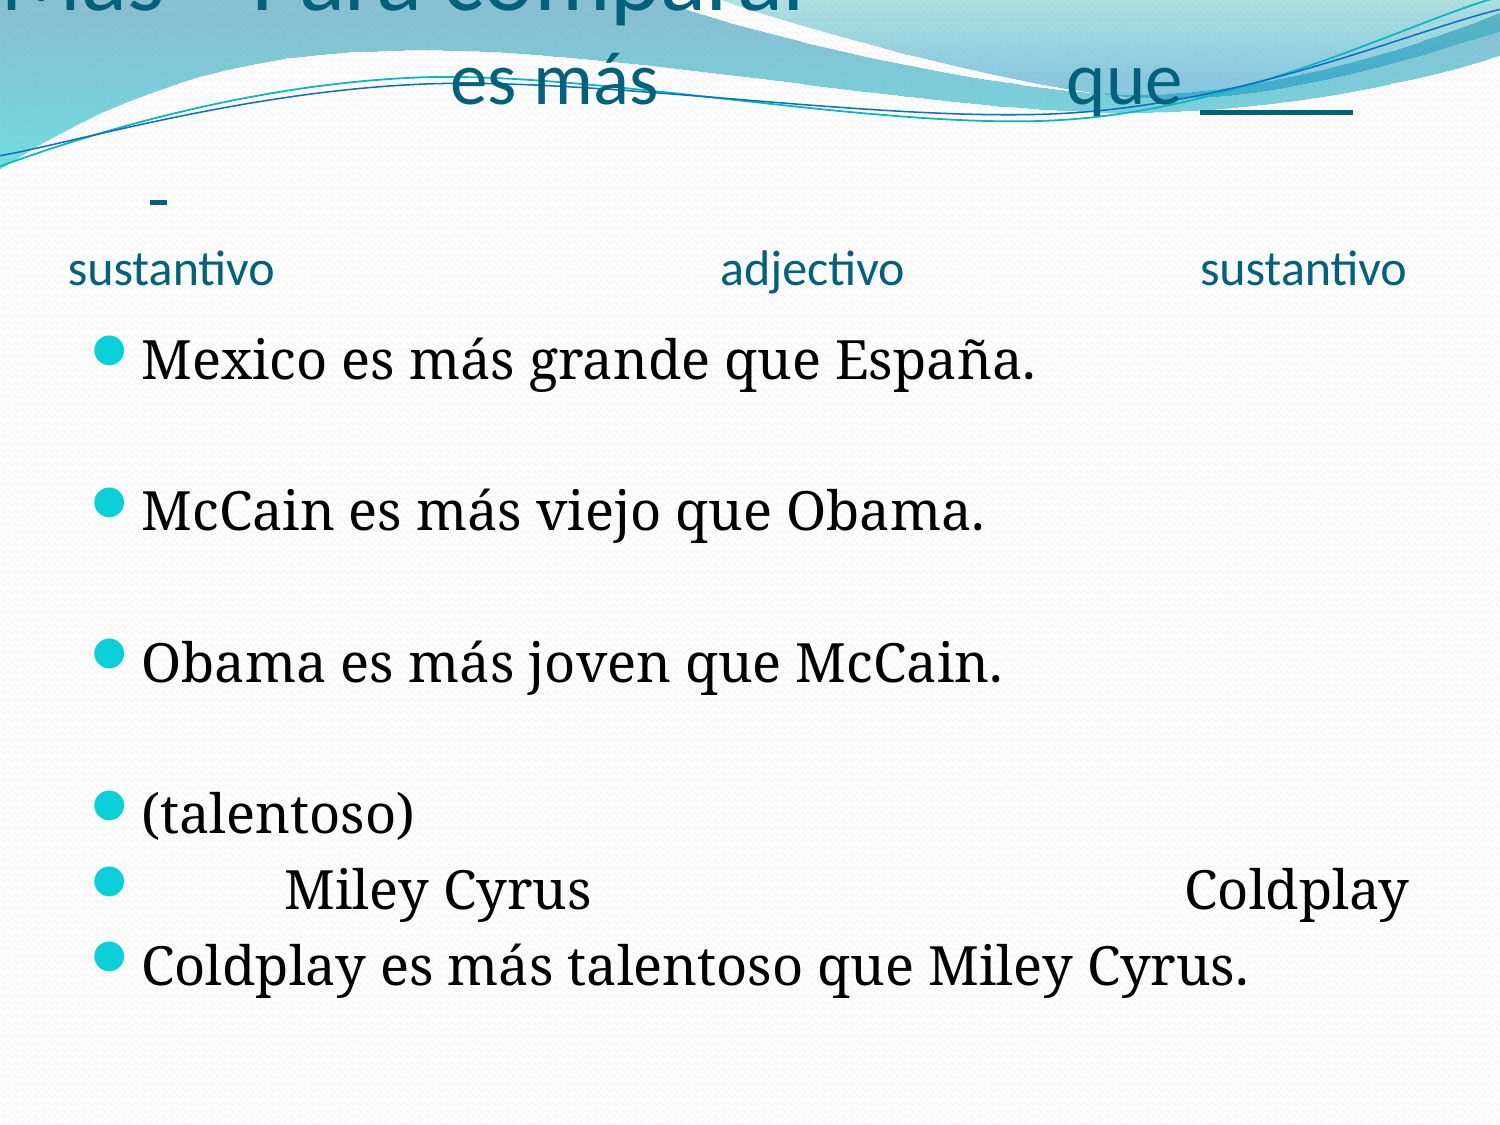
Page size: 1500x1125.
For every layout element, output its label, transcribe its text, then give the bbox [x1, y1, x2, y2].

list Mexico es más grande que España. McCain es más viejo que Obama. Obama es más joven que McCain. (talentoso) Miley Cyrus Coldplay Coldplay es más talentoso que Miley Cyrus. [74, 317, 1426, 1125]
title Más—Para comparar es más que sustantivo adjectivo sustantivo [0, 87, 1500, 301]
